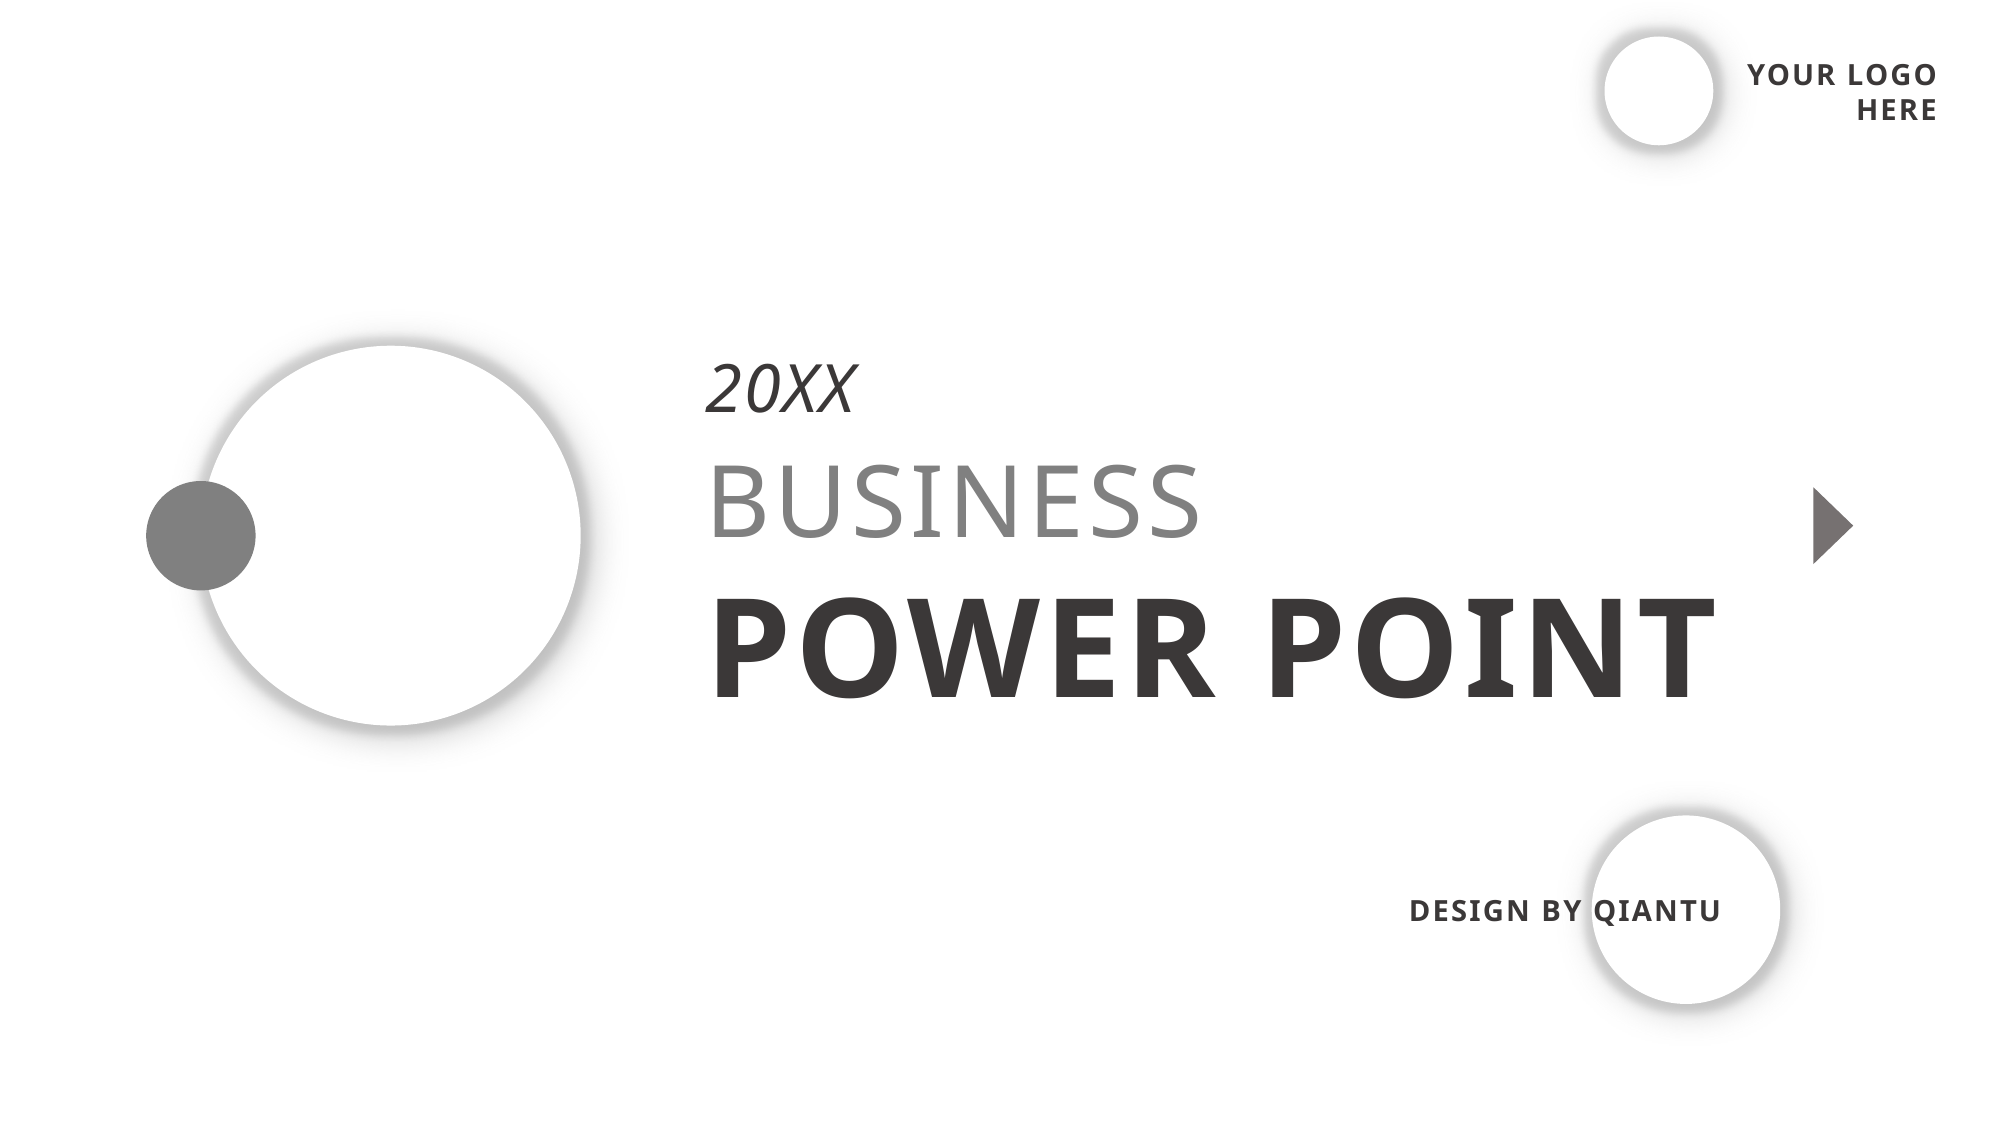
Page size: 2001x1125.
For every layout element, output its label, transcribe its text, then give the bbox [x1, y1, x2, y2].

text_box POWER POINT [705, 559, 1937, 725]
text_box [1812, 484, 1855, 567]
text_box [208, 344, 582, 727]
text_box [145, 479, 257, 592]
text_box 20XX [705, 346, 1019, 427]
text_box [1603, 35, 1715, 147]
text_box [1592, 814, 1782, 1005]
text_box YOUR LOGO HERE [1731, 55, 1937, 126]
text_box DESIGN BY QIANTU [1408, 892, 1723, 928]
text_box BUSINESS [705, 437, 1937, 558]
